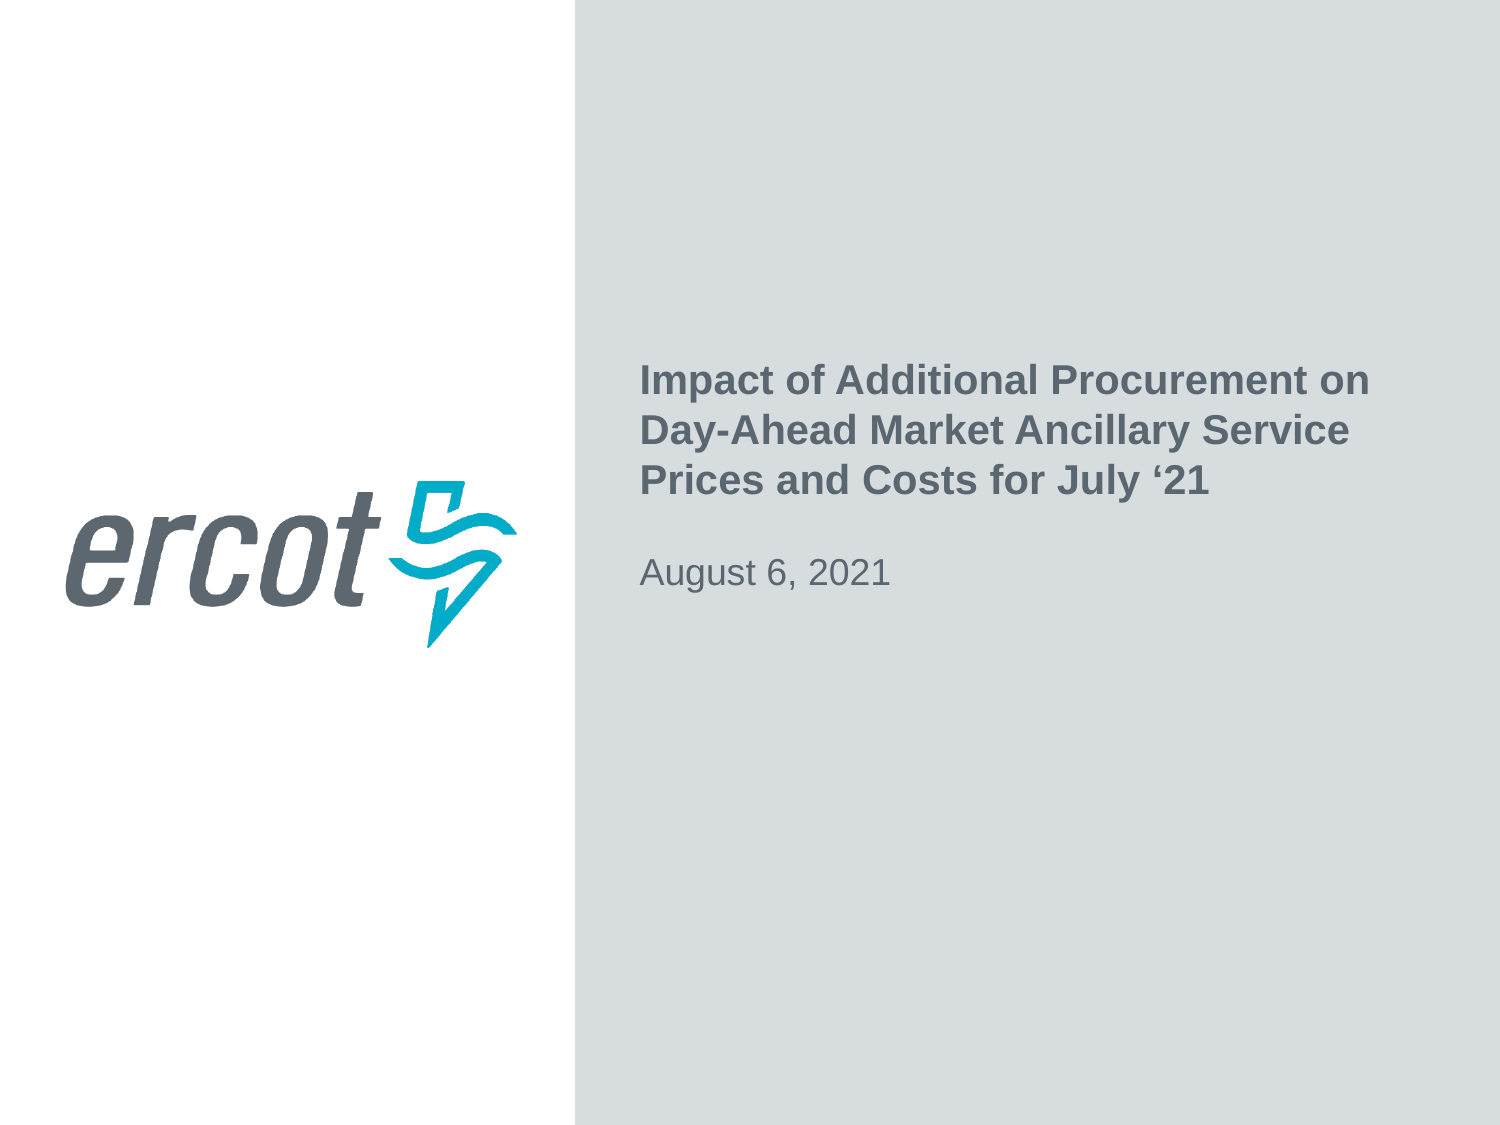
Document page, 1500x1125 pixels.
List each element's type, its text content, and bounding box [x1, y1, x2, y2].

text_box Impact of Additional Procurement on Day-Ahead Market Ancillary Service Prices and Costs for July ‘21 August 6, 2021 [624, 345, 1438, 601]
picture [56, 471, 525, 654]
